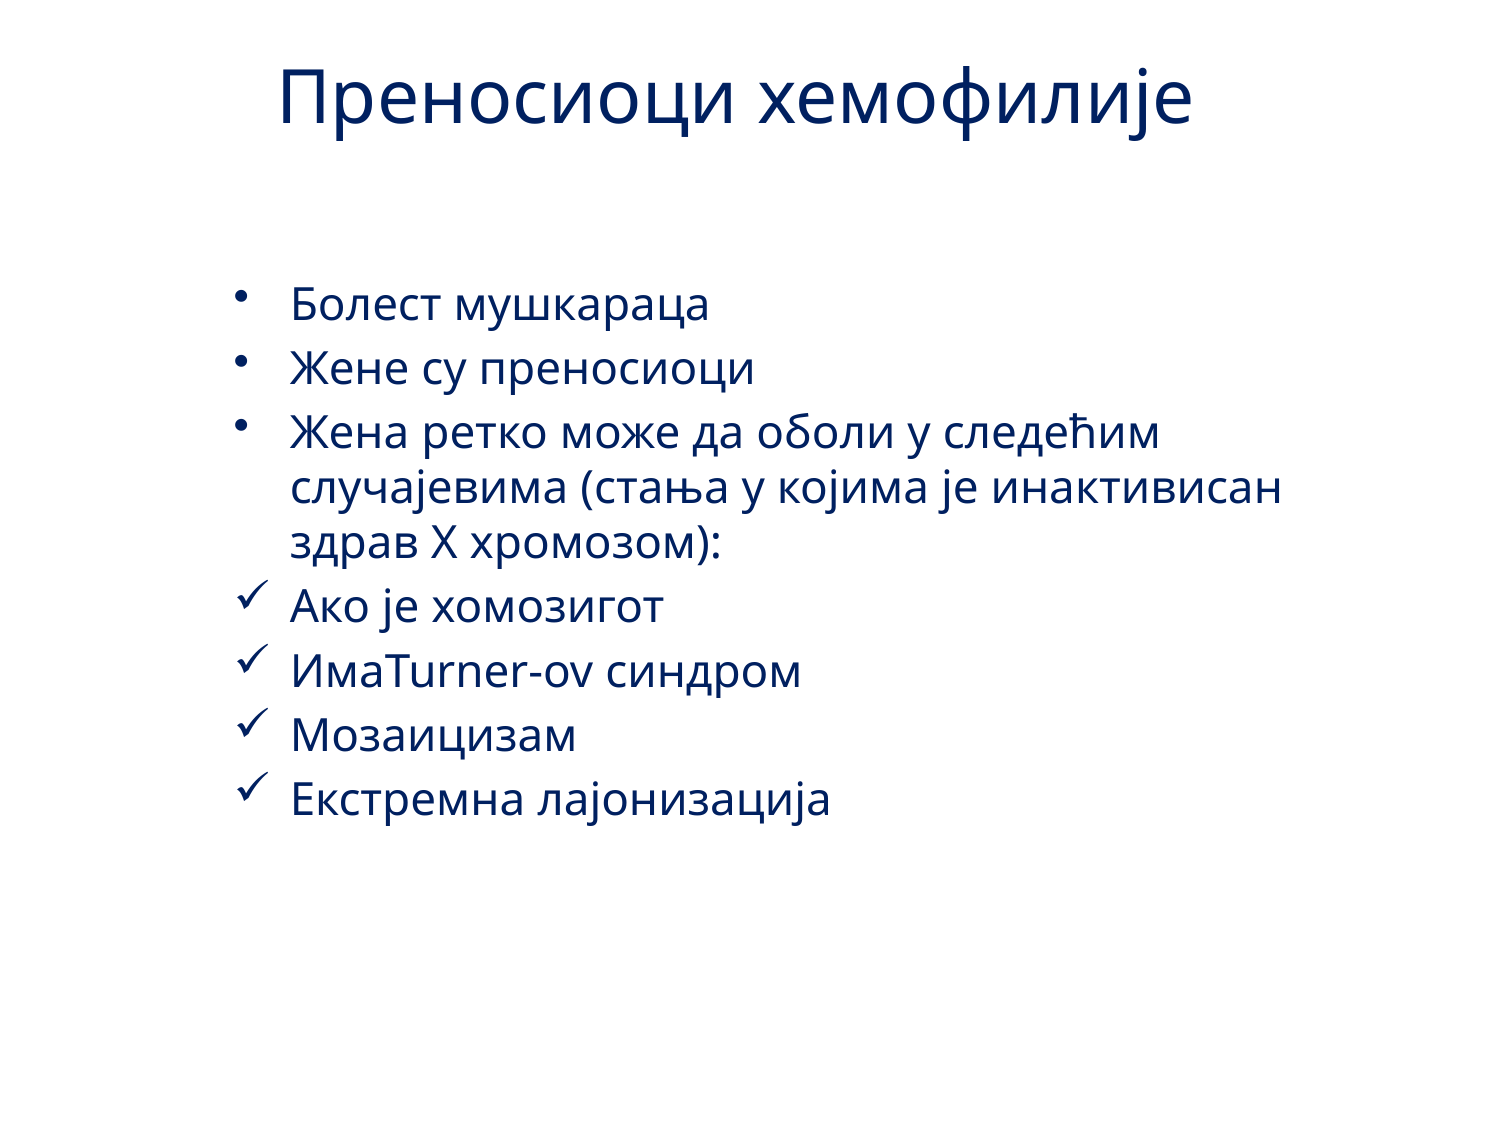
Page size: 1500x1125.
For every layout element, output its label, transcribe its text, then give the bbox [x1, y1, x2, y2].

title Преносиоци хемофилије [70, 0, 1421, 188]
list Болест мушкараца Жене су преносиоци Жена ретко може да оболи у следећим случајевима (стања у којима је инактивисан здрав Х хромозом): Ако је хомозигот ИмаTurner-ov синдром Мозаицизам Екстремна лајонизација [218, 267, 1388, 1010]
